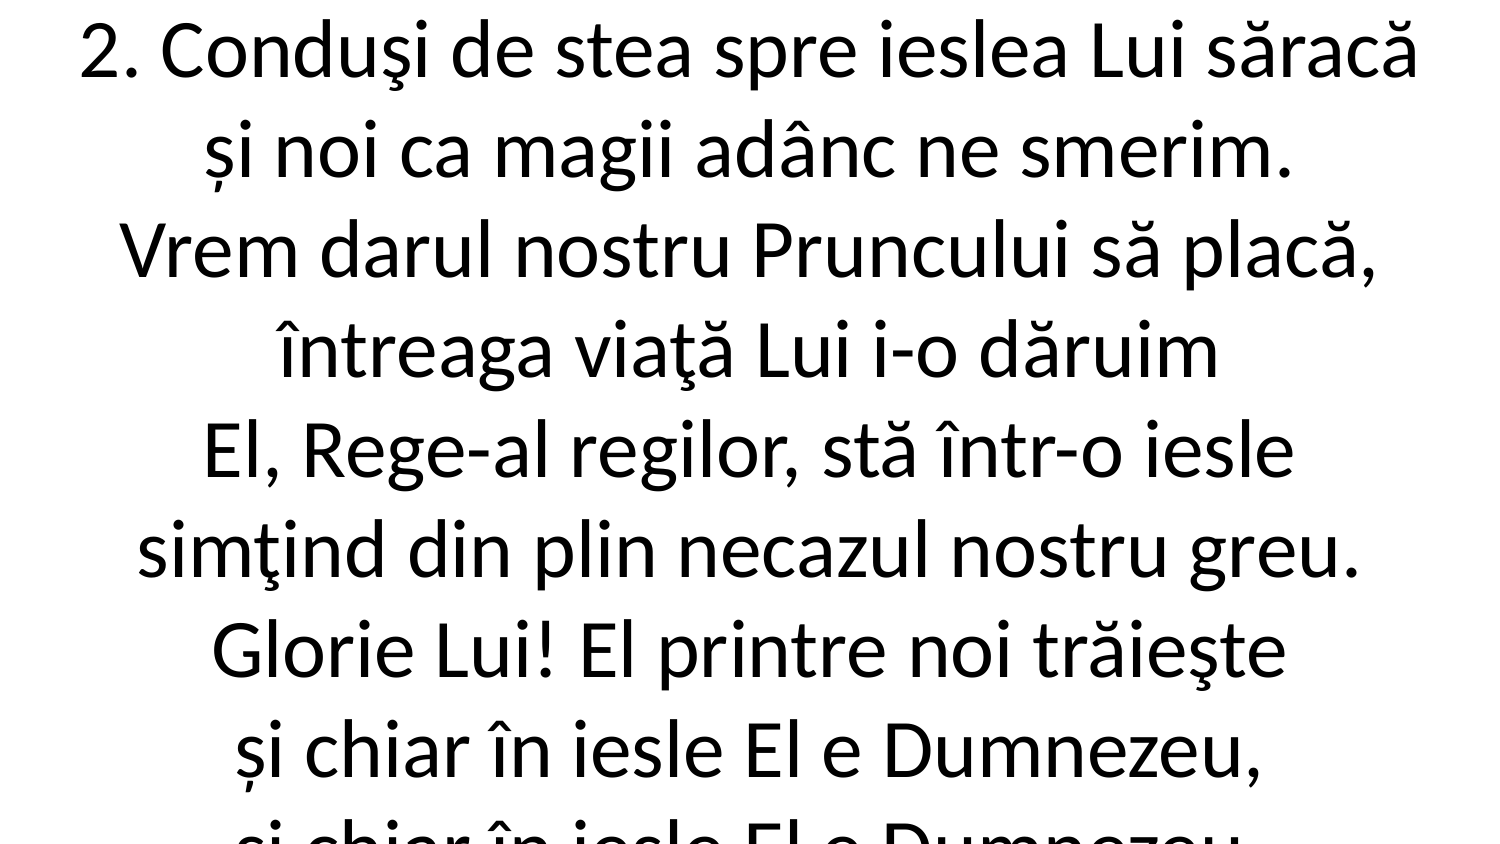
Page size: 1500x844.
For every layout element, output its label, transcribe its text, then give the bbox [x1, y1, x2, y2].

text_box 2. Conduşi de stea spre ieslea Lui săracă și noi ca magii adânc ne smerim. Vrem darul nostru Pruncului să placă, întreaga viaţă Lui i-o dăruim El, Rege-al regilor, stă într-o iesle simţind din plin necazul nostru greu. Glorie Lui! El printre noi trăieşte și chiar în iesle El e Dumnezeu, și chiar în iesle El e Dumnezeu. [64, 0, 1436, 844]
